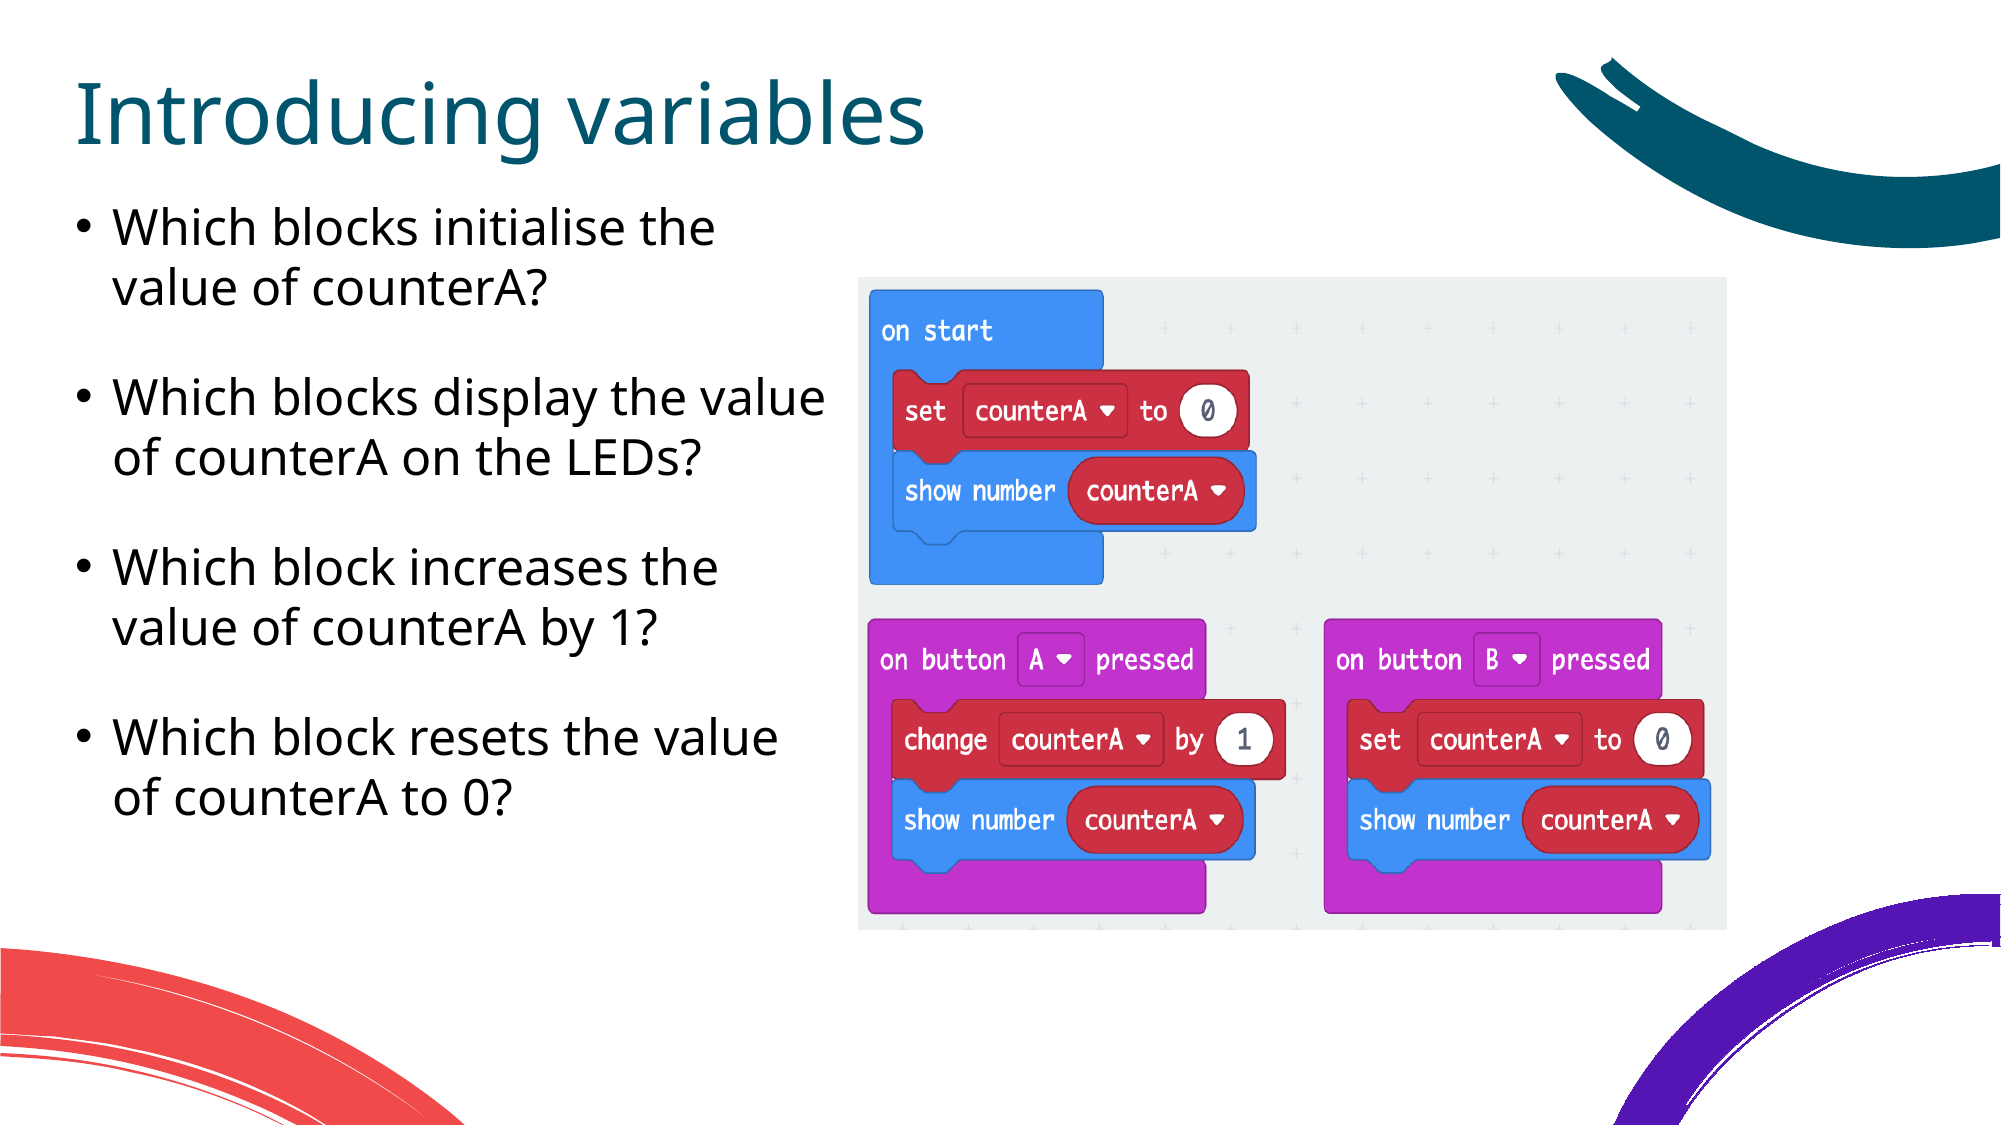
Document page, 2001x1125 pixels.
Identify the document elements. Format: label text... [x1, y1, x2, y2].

picture [858, 277, 1727, 930]
title Introducing variables [55, 50, 1828, 184]
list Which blocks initialise the value of counterA? Which blocks display the value of counterA on the LEDs? Which block increases the value of counterA by 1? Which block resets the value of counterA to 0? [55, 175, 859, 1033]
